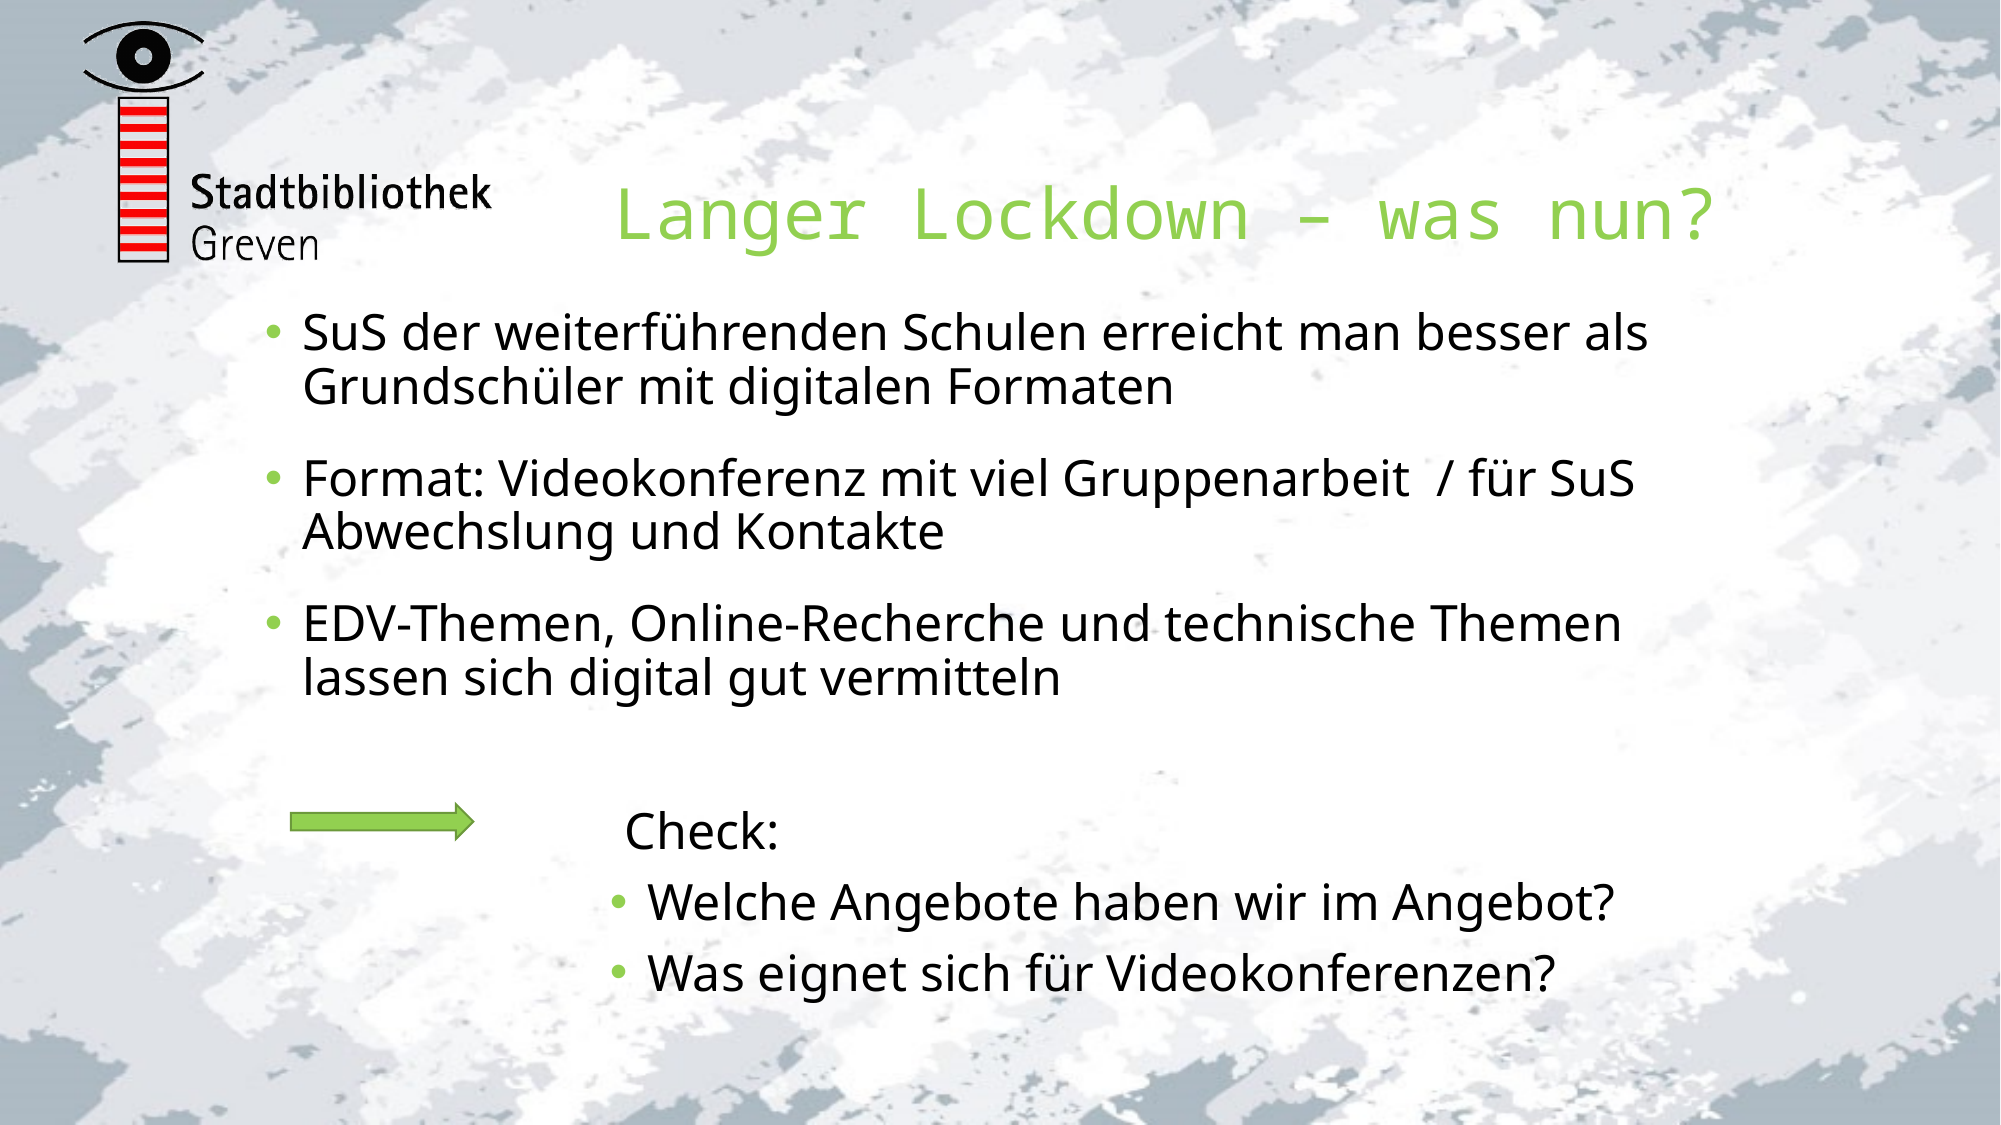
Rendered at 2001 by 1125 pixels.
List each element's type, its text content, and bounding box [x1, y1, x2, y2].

title Langer Lockdown – was nun? [598, 75, 1750, 263]
picture [0, 0, 2001, 1125]
text_box [289, 801, 475, 842]
list SuS der weiterführenden Schulen erreicht man besser als Grundschüler mit digitalen Formaten Format: Videokonferenz mit viel Gruppenarbeit / für SuS Abwechslung und Kontakte EDV-Themen, Online-Recherche und technische Themen lassen sich digital gut vermitteln Check: Welche Angebote haben wir im Angebot? Was eignet sich für Videokonferenzen? [249, 299, 1750, 1000]
